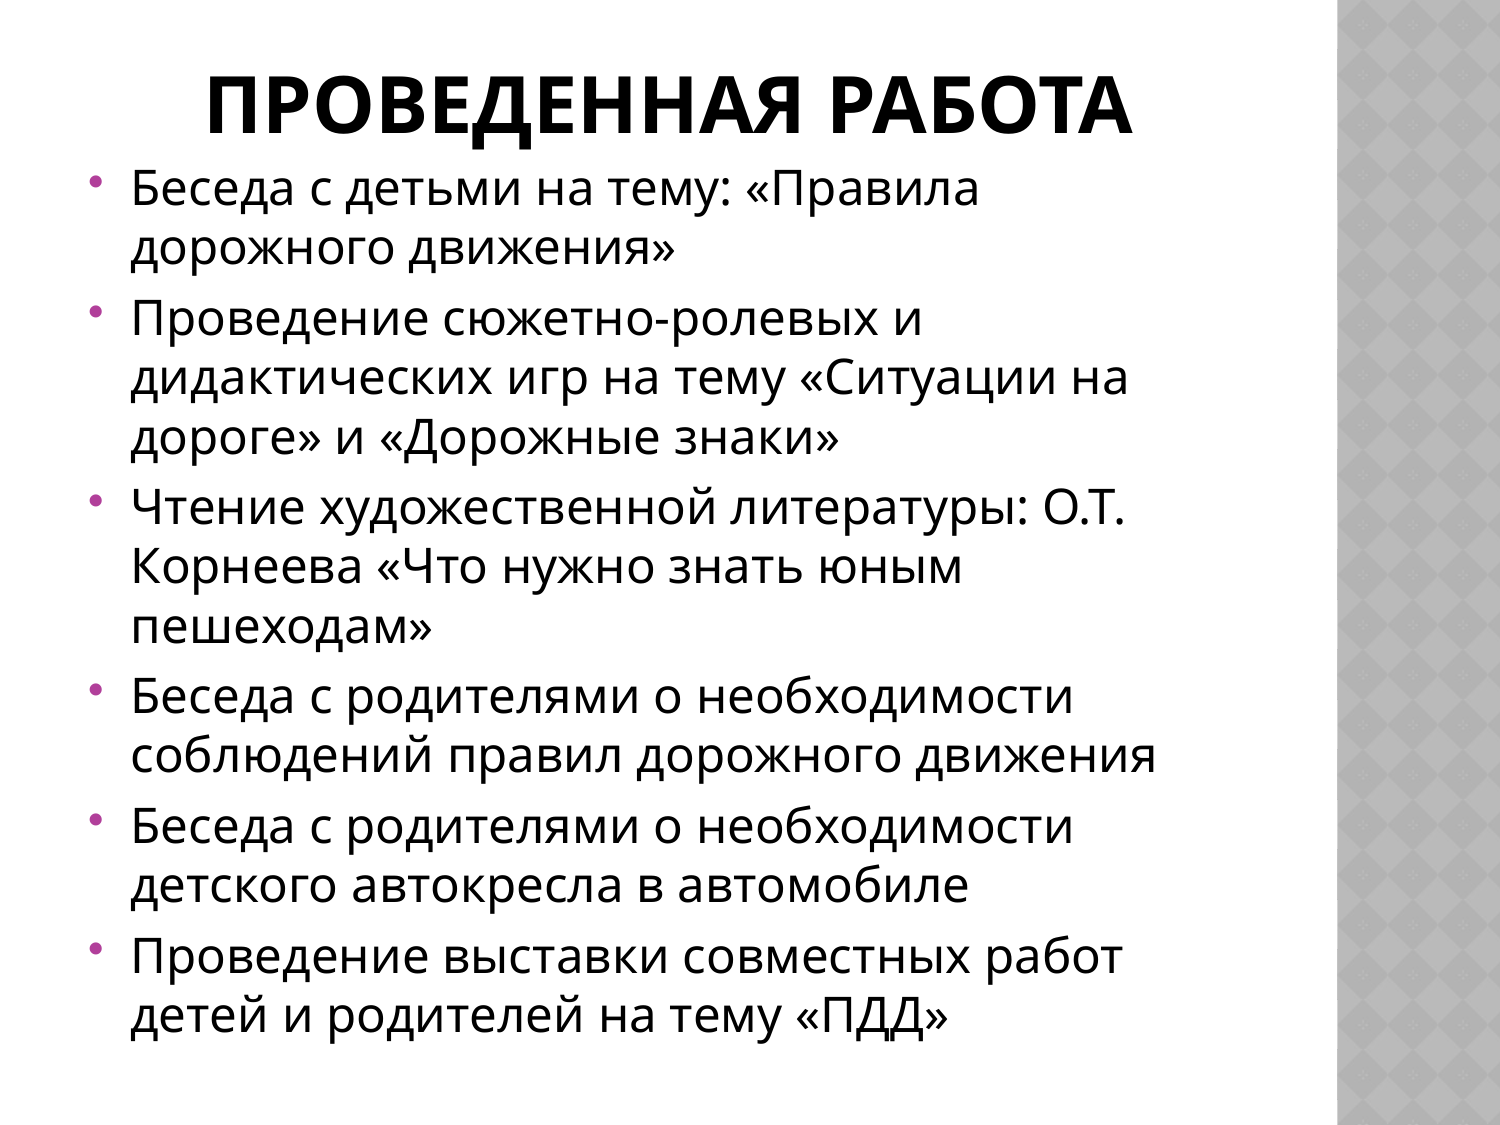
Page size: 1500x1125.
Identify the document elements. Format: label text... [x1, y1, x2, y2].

list Беседа с детьми на тему: «Правила дорожного движения» Проведение сюжетно-ролевых и дидактических игр на тему «Ситуации на дороге» и «Дорожные знаки» Чтение художественной литературы: О.Т. Корнеева «Что нужно знать юным пешеходам» Беседа с родителями о необходимости соблюдений правил дорожного движения Беседа с родителями о необходимости детского автокресла в автомобиле Проведение выставки совместных работ детей и родителей на тему «ПДД» [75, 149, 1263, 1059]
title Проведенная работа [75, 52, 1263, 149]
